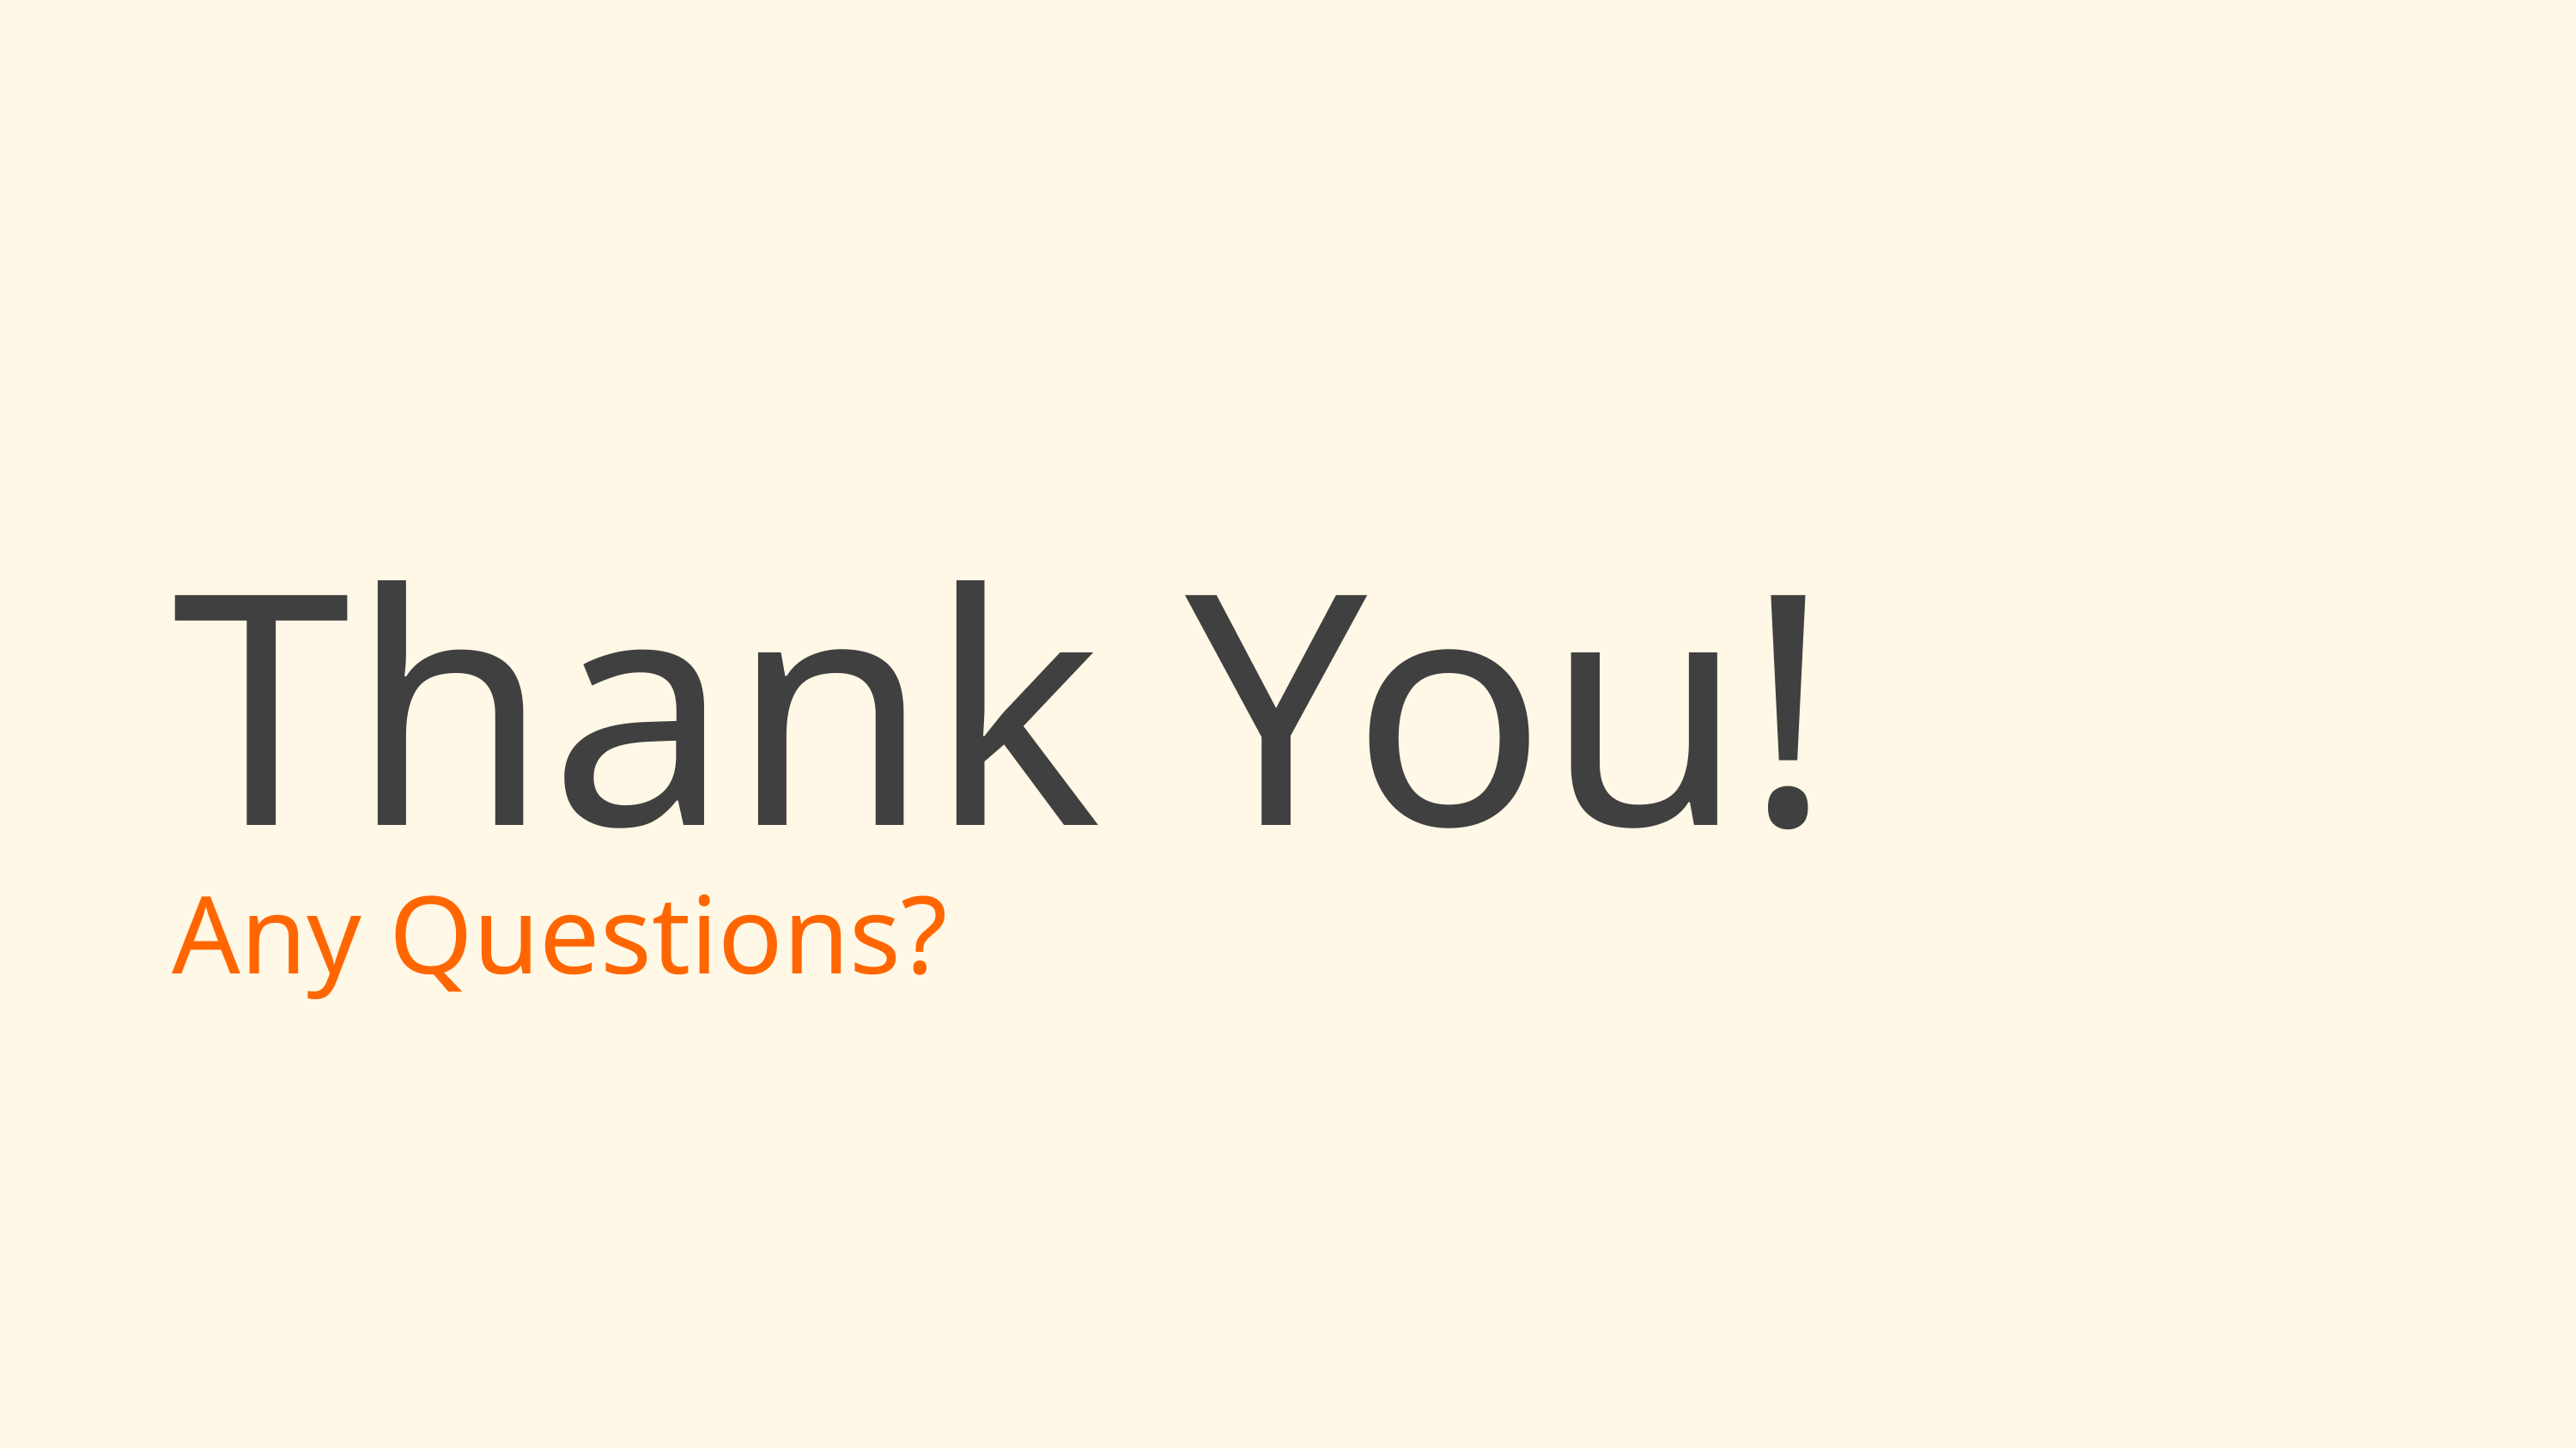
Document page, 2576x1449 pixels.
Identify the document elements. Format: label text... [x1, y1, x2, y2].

subtitle Any Questions? [159, 860, 2092, 1003]
title Thank You! [159, 508, 2378, 901]
